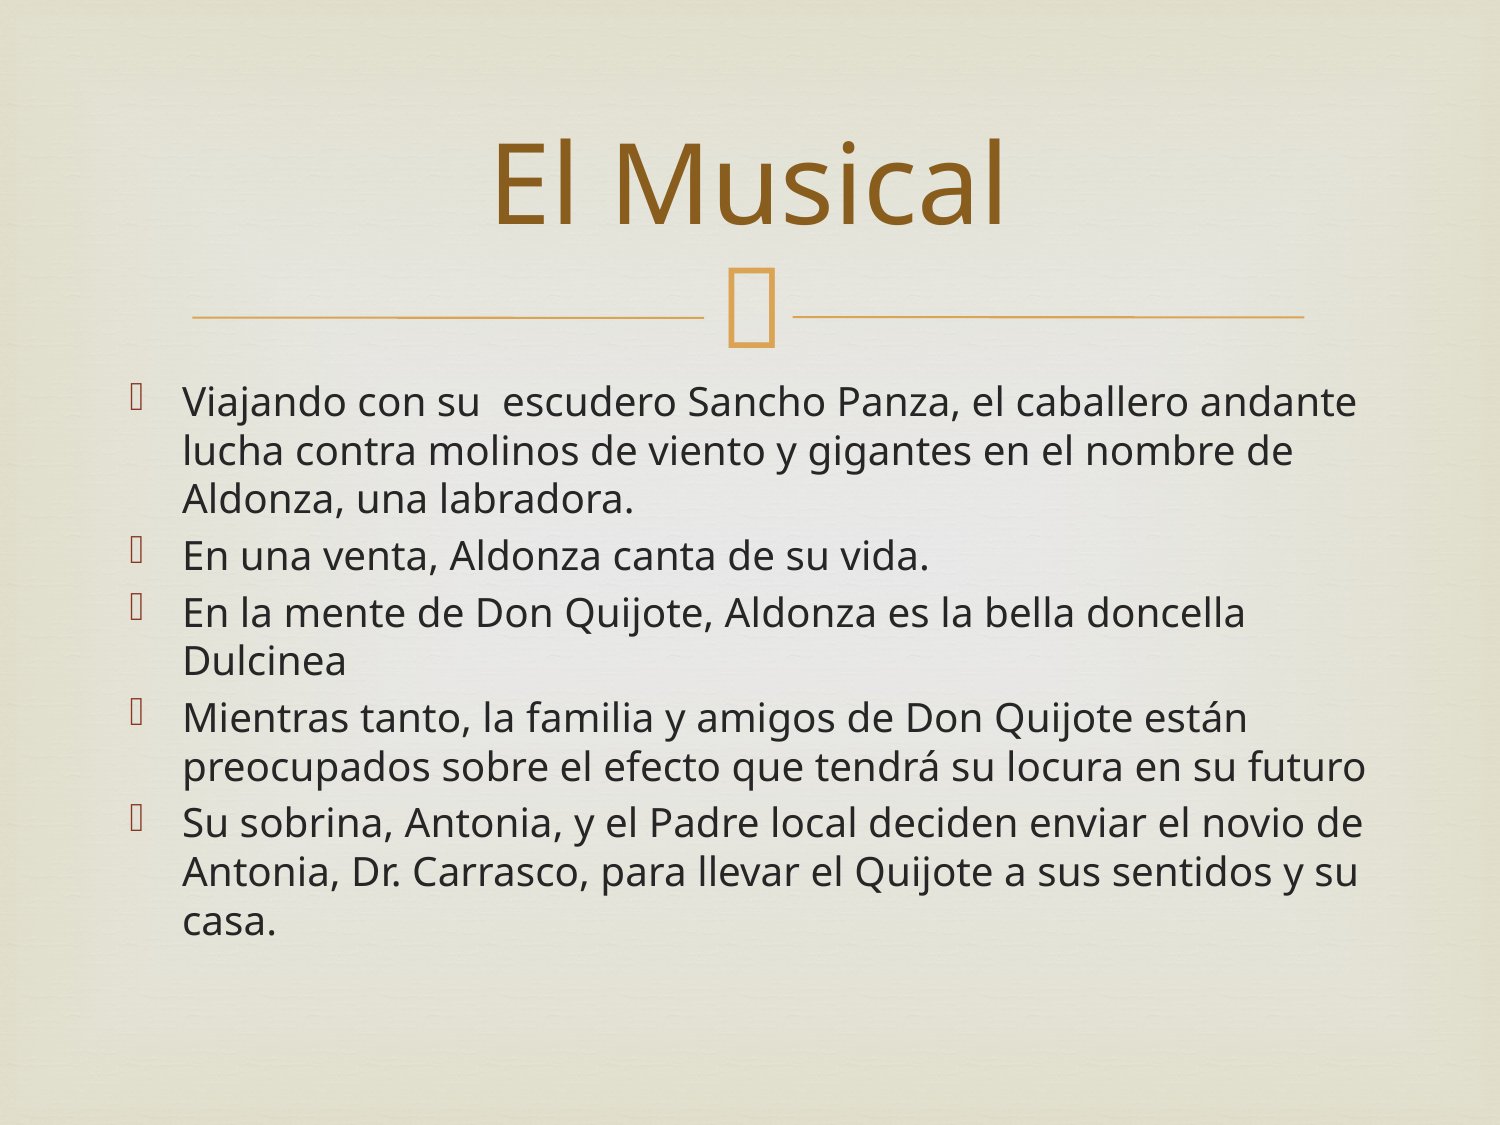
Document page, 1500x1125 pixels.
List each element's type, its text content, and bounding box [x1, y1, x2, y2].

title El Musical [112, 93, 1386, 267]
list Viajando con su escudero Sancho Panza, el caballero andante lucha contra molinos de viento y gigantes en el nombre de Aldonza, una labradora. En una venta, Aldonza canta de su vida. En la mente de Don Quijote, Aldonza es la bella doncella Dulcinea Mientras tanto, la familia y amigos de Don Quijote están preocupados sobre el efecto que tendrá su locura en su futuro Su sobrina, Antonia, y el Padre local deciden enviar el novio de Antonia, Dr. Carrasco, para llevar el Quijote a sus sentidos y su casa. [114, 368, 1386, 1005]
